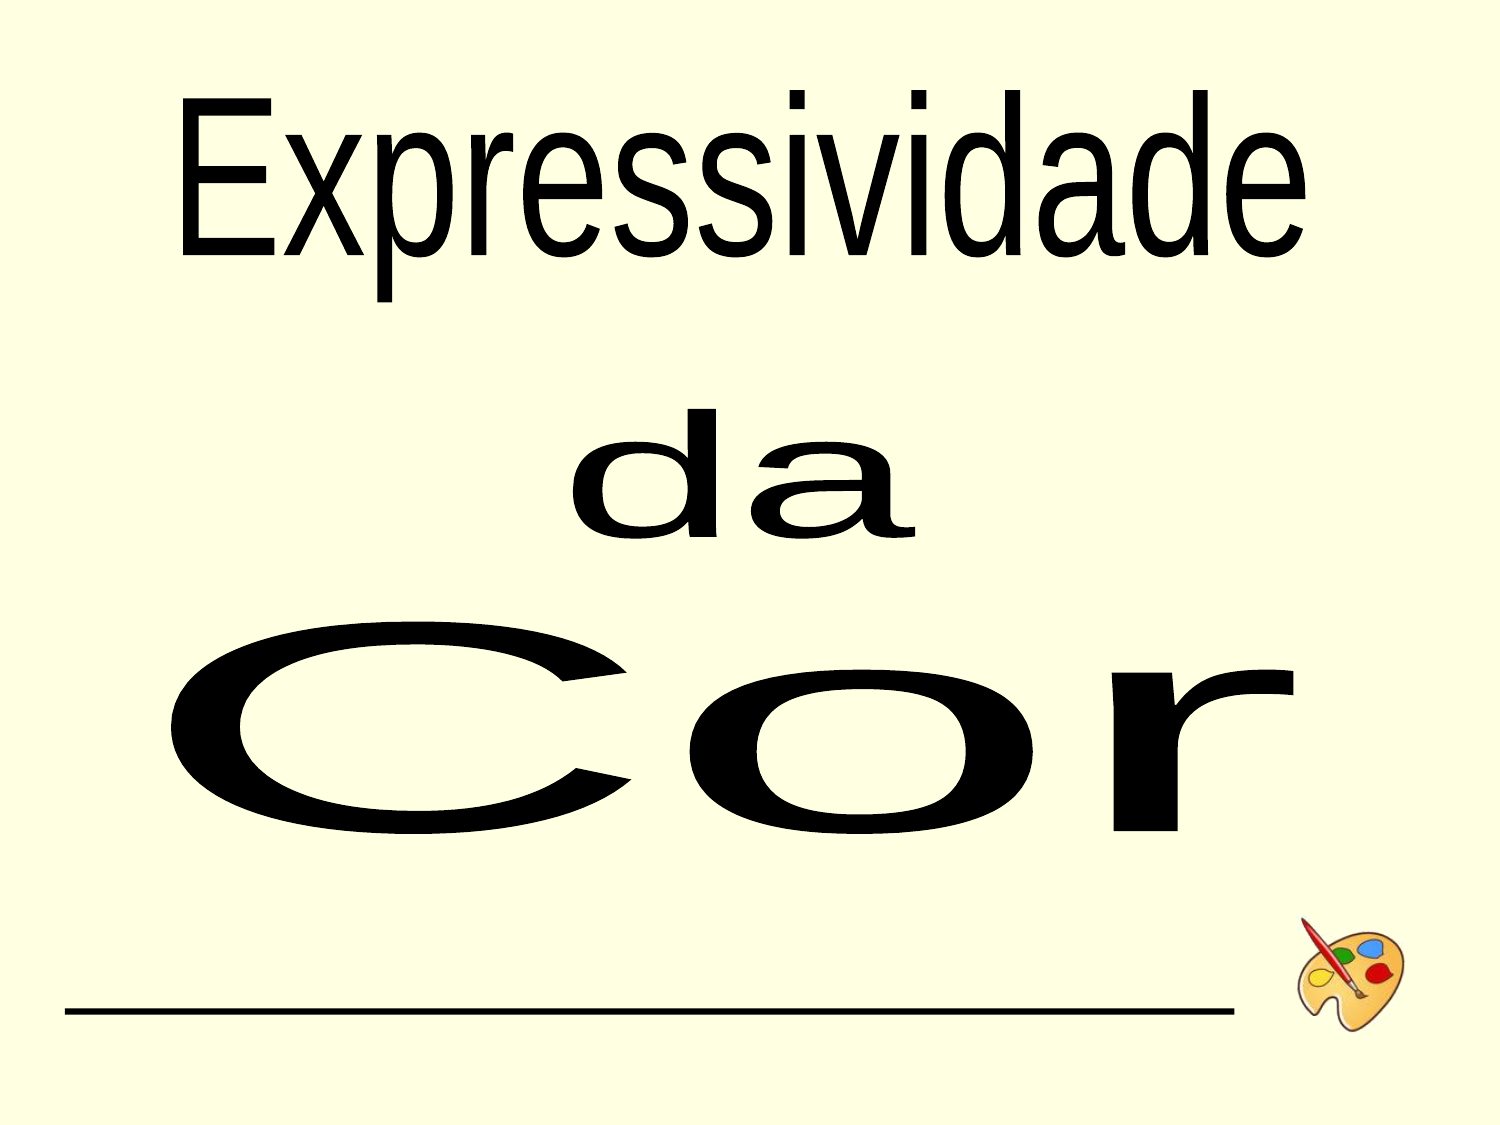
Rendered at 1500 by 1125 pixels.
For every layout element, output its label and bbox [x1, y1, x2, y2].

picture [1293, 916, 1410, 1033]
